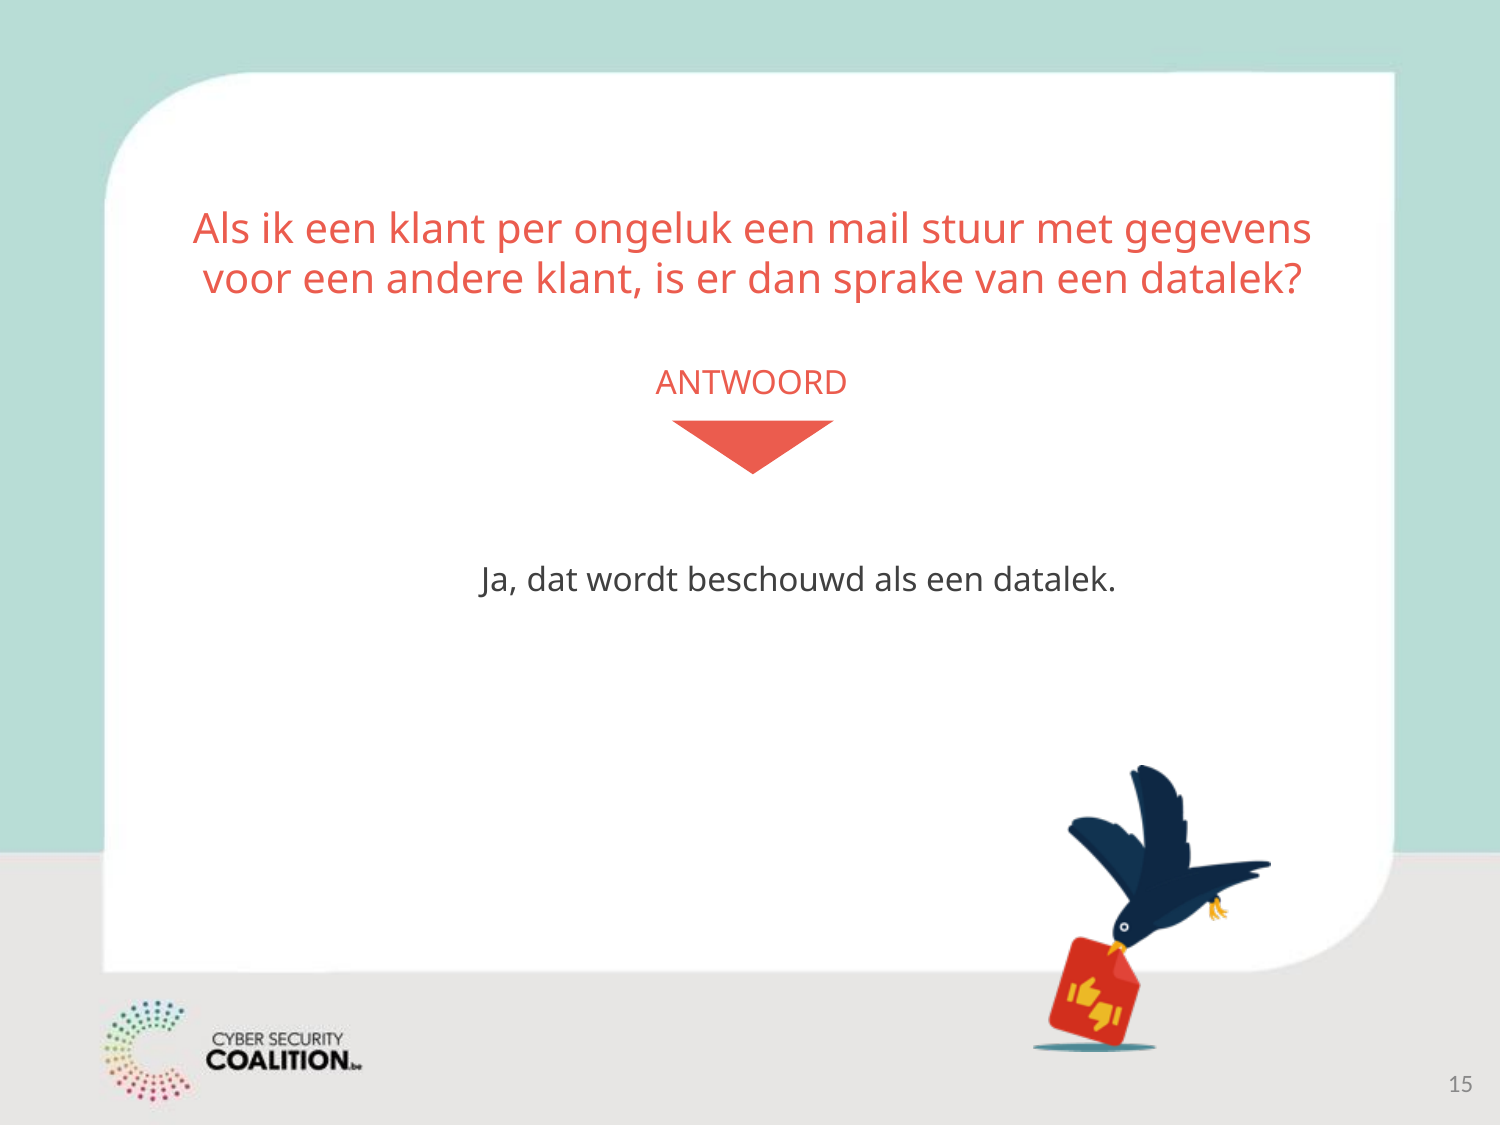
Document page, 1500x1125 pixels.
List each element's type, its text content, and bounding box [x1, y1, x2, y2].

text_box ANTWOORD [630, 353, 874, 409]
picture [0, 0, 1500, 1125]
title Als ik een klant per ongeluk een mail stuur met gegevens voor een andere klant, is er dan sprake van een datalek? [172, 200, 1334, 354]
list Ja, dat wordt beschouwd als een datalek. [466, 546, 1500, 877]
text_box [671, 420, 834, 475]
slide_number ‹#› [1425, 1052, 1497, 1112]
